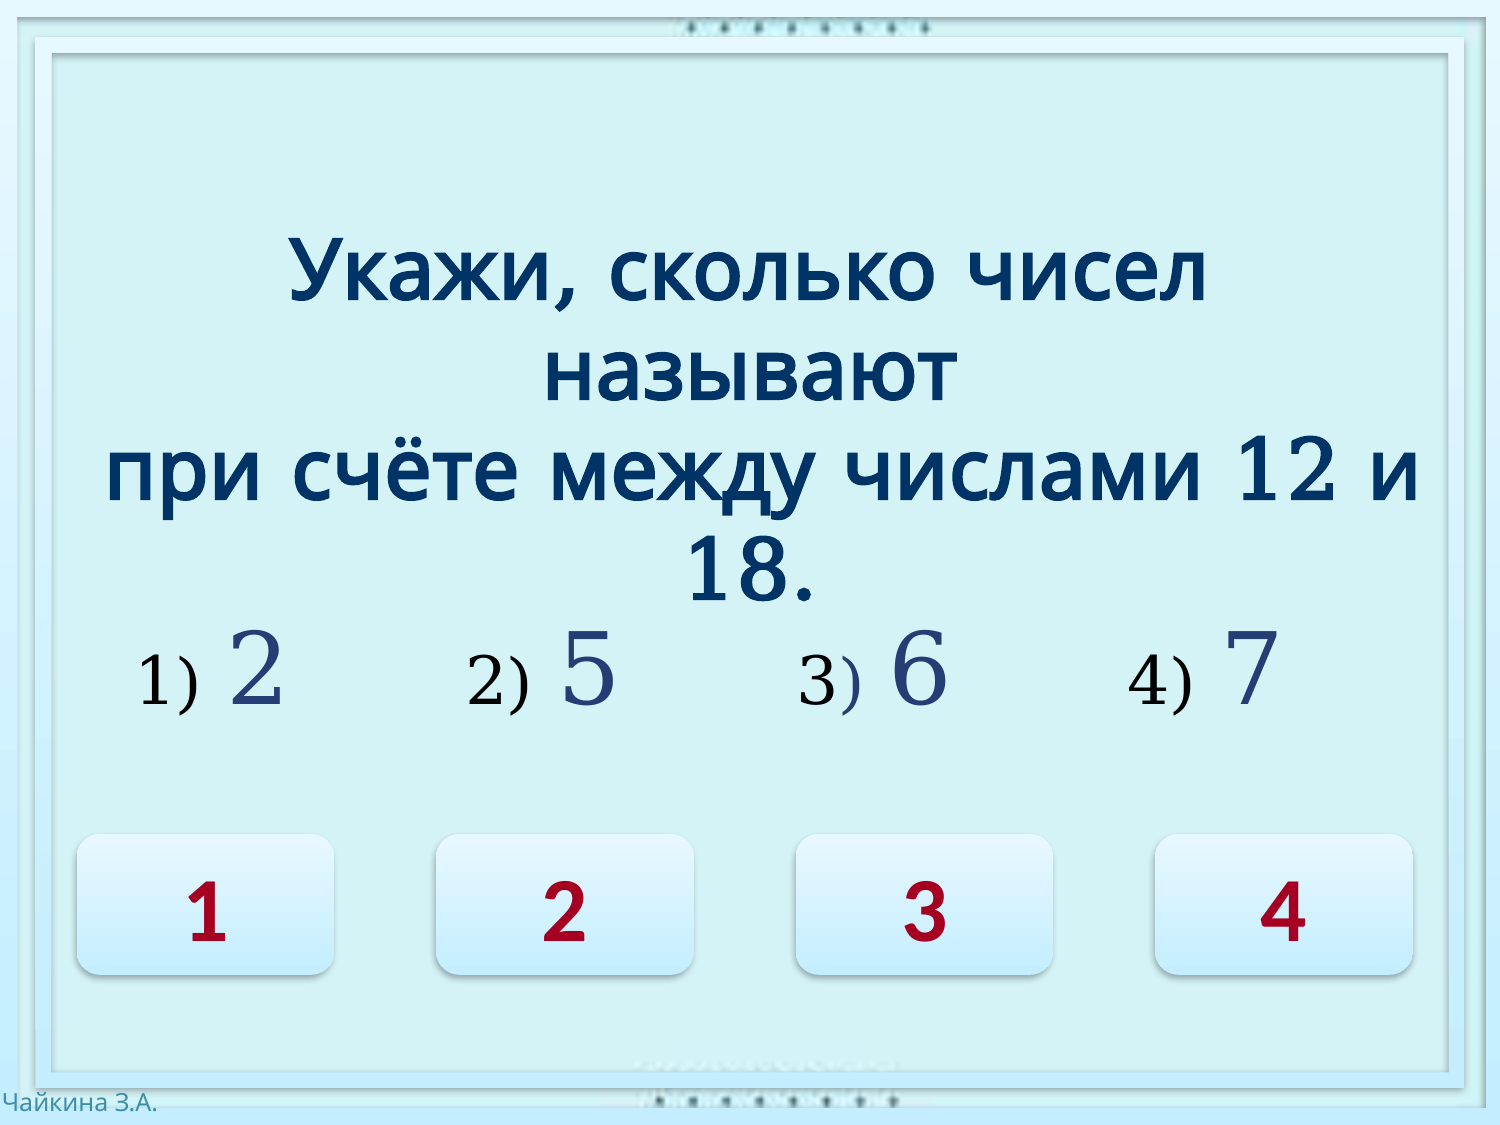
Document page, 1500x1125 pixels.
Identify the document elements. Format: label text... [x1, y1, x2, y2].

text_box 2 [435, 833, 695, 976]
text_box 4 [1154, 833, 1414, 976]
picture [17, 17, 1486, 1108]
text_box 3 [794, 833, 1055, 976]
text_box 2) 5 [450, 596, 636, 732]
text_box Укажи, сколько чисел называют при счёте между числами 12 и 18. [53, 208, 1447, 623]
text_box 4) 7 [1113, 596, 1299, 732]
text_box 1) 2 [119, 596, 305, 732]
text_box 1 [75, 833, 336, 976]
text_box 3) 6 [781, 596, 967, 832]
